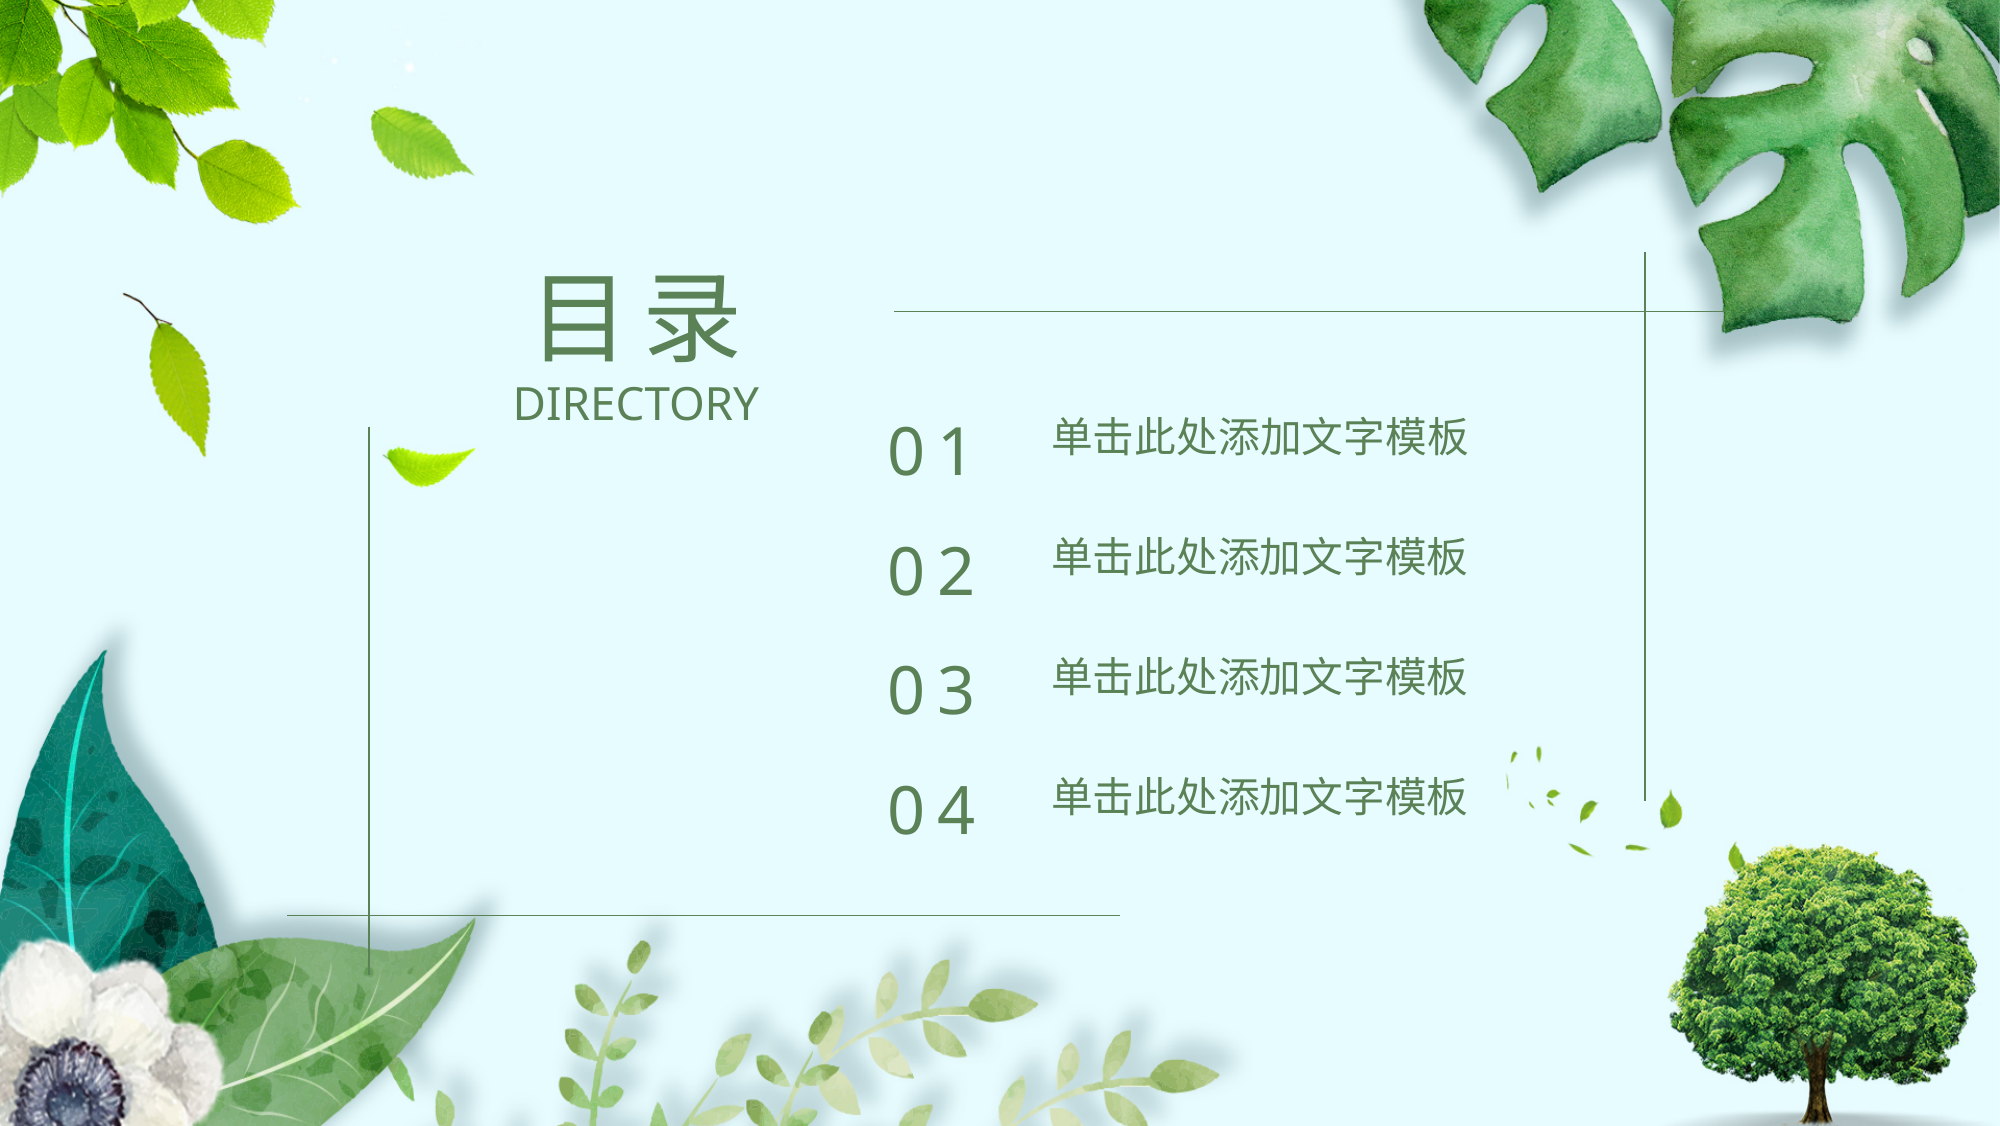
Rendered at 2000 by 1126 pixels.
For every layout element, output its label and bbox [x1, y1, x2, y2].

text_box [286, 426, 1121, 976]
text_box [839, 628, 1557, 749]
text_box [893, 252, 1728, 801]
text_box [839, 747, 1526, 869]
picture [0, 0, 2000, 1126]
text_box [839, 508, 1557, 627]
text_box [839, 388, 1616, 509]
